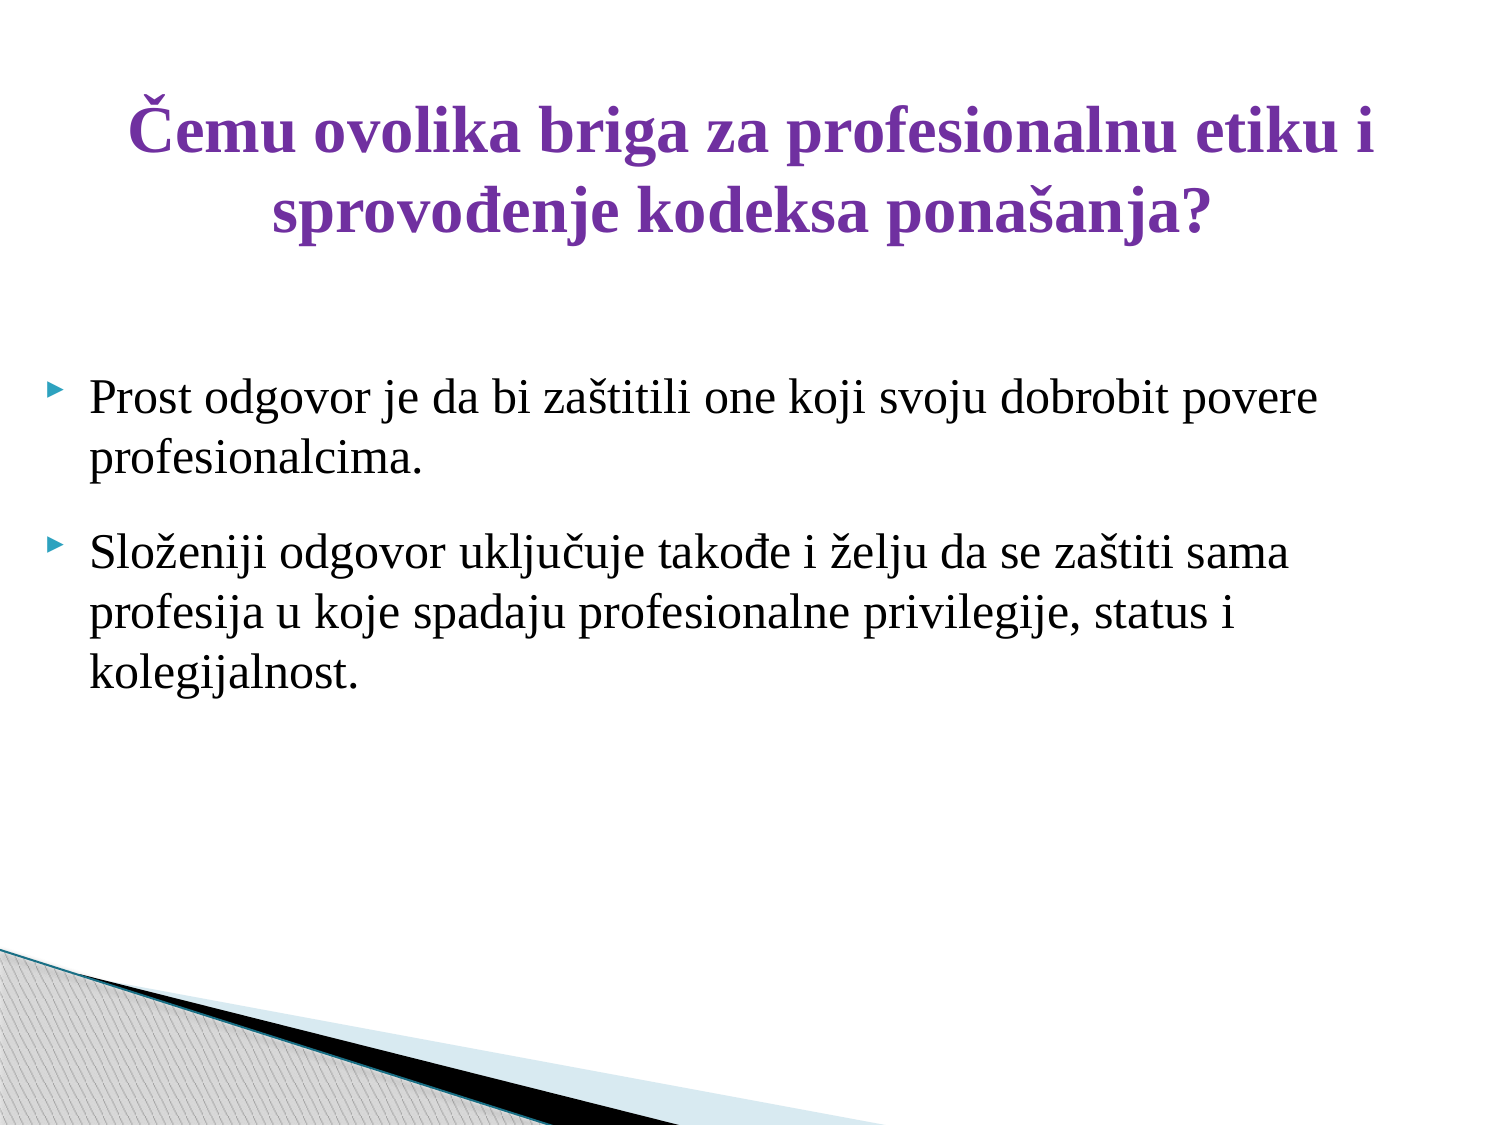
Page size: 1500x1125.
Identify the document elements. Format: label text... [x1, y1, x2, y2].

list Čemu ovolika briga za profesionalnu etiku i sprovođenje kodeksa ponašanja? Prost odgovor je da bi zaštitili one koji svoju dobrobit povere profesionalcima. Složeniji odgovor uključuje takođe i želju da se zaštiti sama profesija u koje spadaju profesionalne privilegije, status i kolegijalnost. [29, 77, 1430, 1009]
